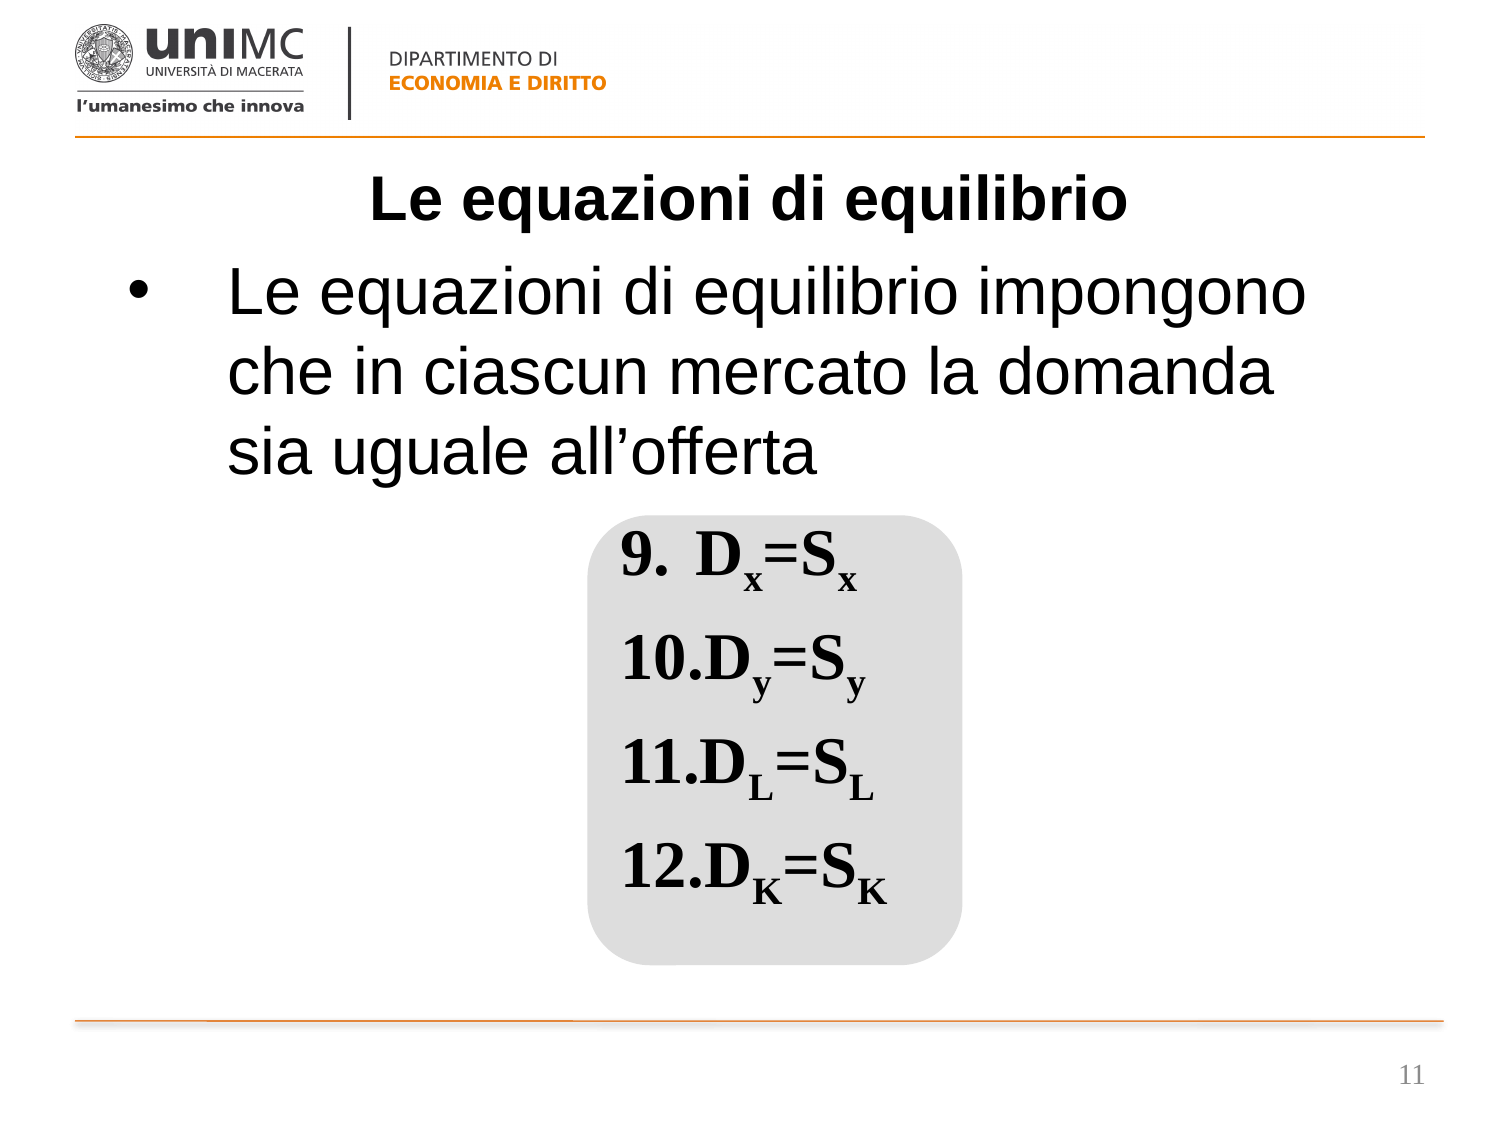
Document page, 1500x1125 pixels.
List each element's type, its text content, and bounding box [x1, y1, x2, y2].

title Le equazioni di equilibrio [75, 149, 1425, 241]
picture [75, 24, 1425, 138]
slide_number 11 [1091, 1042, 1442, 1103]
list Le equazioni di equilibrio impongono che in ciascun mercato la domanda sia uguale all’offerta [112, 240, 1388, 516]
text_box Dx=Sx Dy=Sy DL=SL DK=SK [587, 516, 963, 966]
